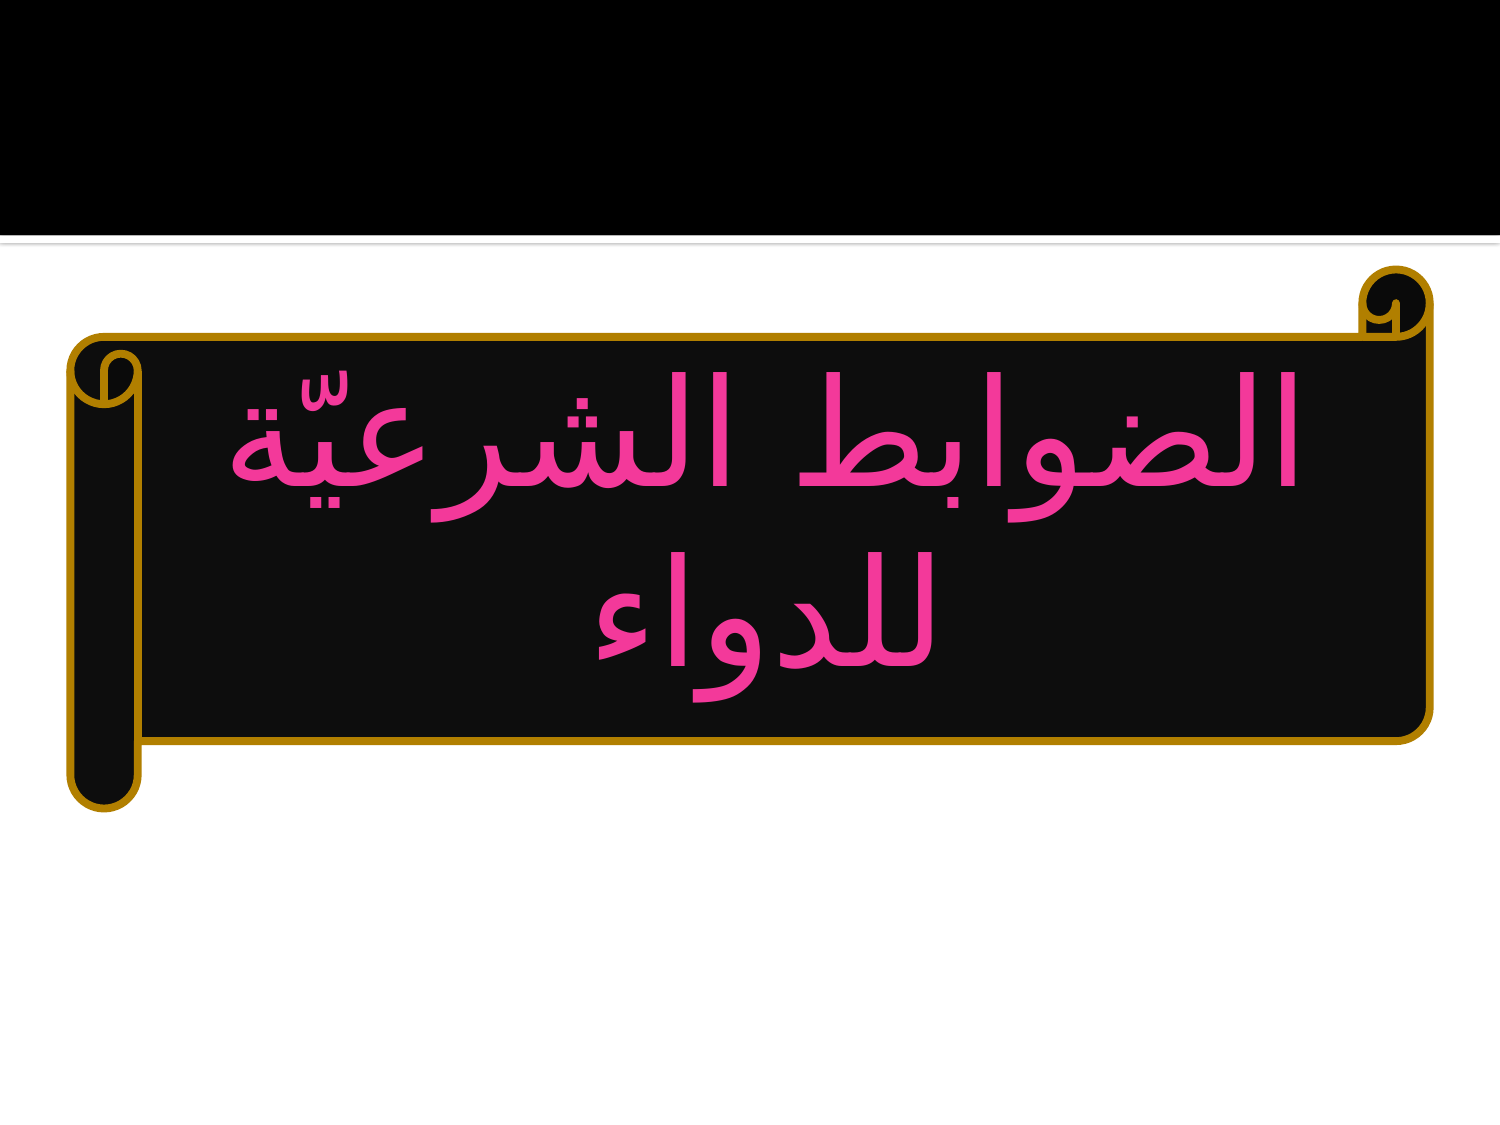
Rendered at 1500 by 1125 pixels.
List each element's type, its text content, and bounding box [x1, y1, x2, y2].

text_box الضوابط الشرعيّة للدواء [66, 265, 1434, 813]
